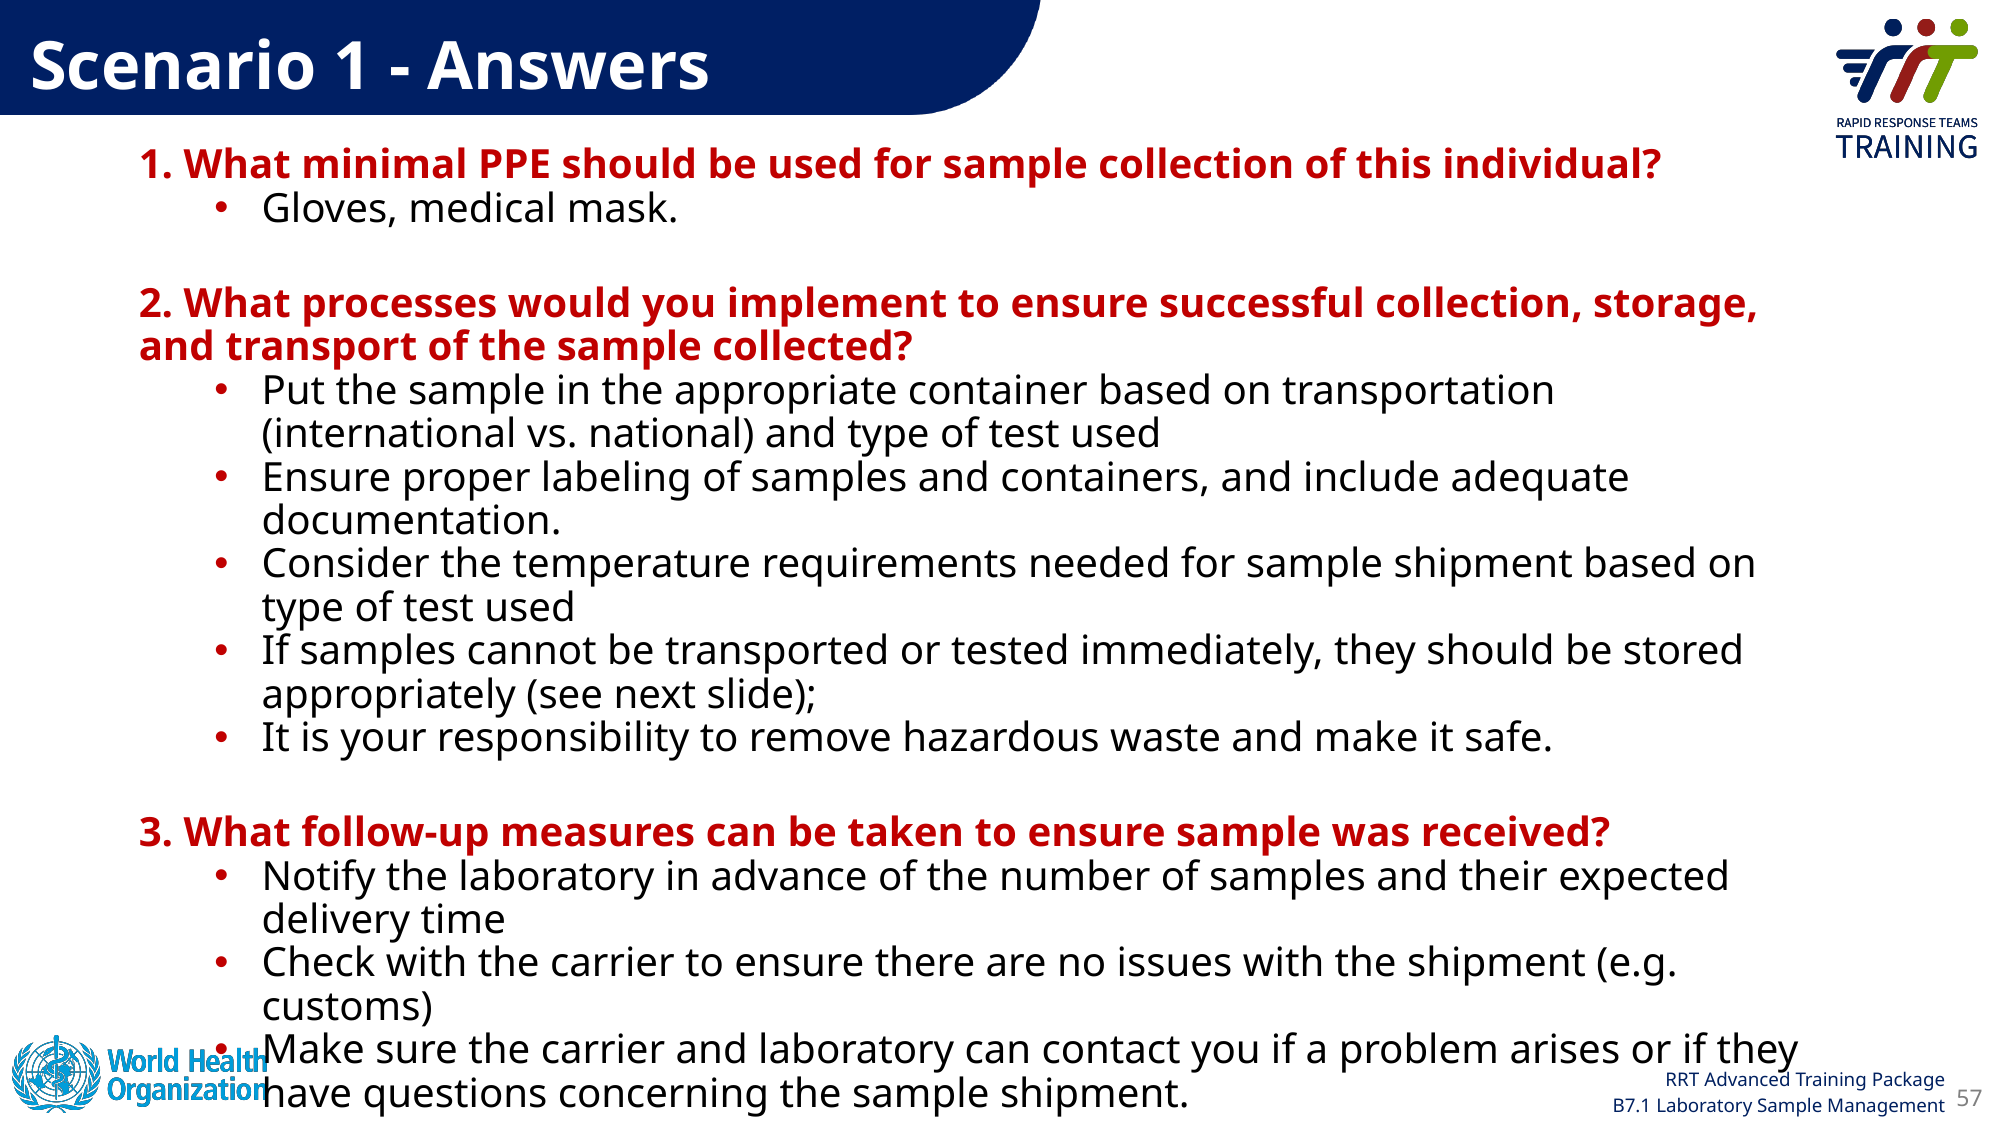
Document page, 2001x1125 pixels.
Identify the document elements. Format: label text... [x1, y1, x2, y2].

picture [50, 1108, 62, 1113]
picture [59, 1035, 267, 1113]
picture [71, 1053, 90, 1091]
picture [12, 1083, 48, 1113]
picture [22, 1062, 26, 1077]
picture [12, 1035, 54, 1068]
picture [1835, 19, 1978, 167]
list 1. What minimal PPE should be used for sample collection of this individual? Gloves, medical mask. 2. What processes would you implement to ensure successful collection, storage, and transport of the sample collected? Put the sample in the appropriate container based on transportation (international vs. national) and type of test used Ensure proper labeling of samples and containers, and include adequate documentation. Consider the temperature requirements needed for sample shipment based on type of test used If samples cannot be transported or tested immediately, they should be stored appropriately (see next slide); It is your responsibility to remove hazardous waste and make it safe. 3. What follow-up measures can be taken to ensure sample was received? Notify the laboratory in advance of the number of samples and their expected delivery time Check with the carrier to ensure there are no issues with the shipment (e.g. customs) Make sure the carrier and laboratory can contact you if a problem arises or if they have questions concerning the sample shipment. [130, 136, 1820, 1017]
picture [30, 1083, 37, 1091]
picture [46, 1056, 54, 1062]
picture [40, 1062, 47, 1070]
picture [36, 1088, 78, 1105]
picture [34, 1054, 43, 1078]
picture [0, 0, 1042, 115]
text_box Scenario 1 - Answers [22, 15, 1385, 122]
picture [24, 1054, 36, 1087]
